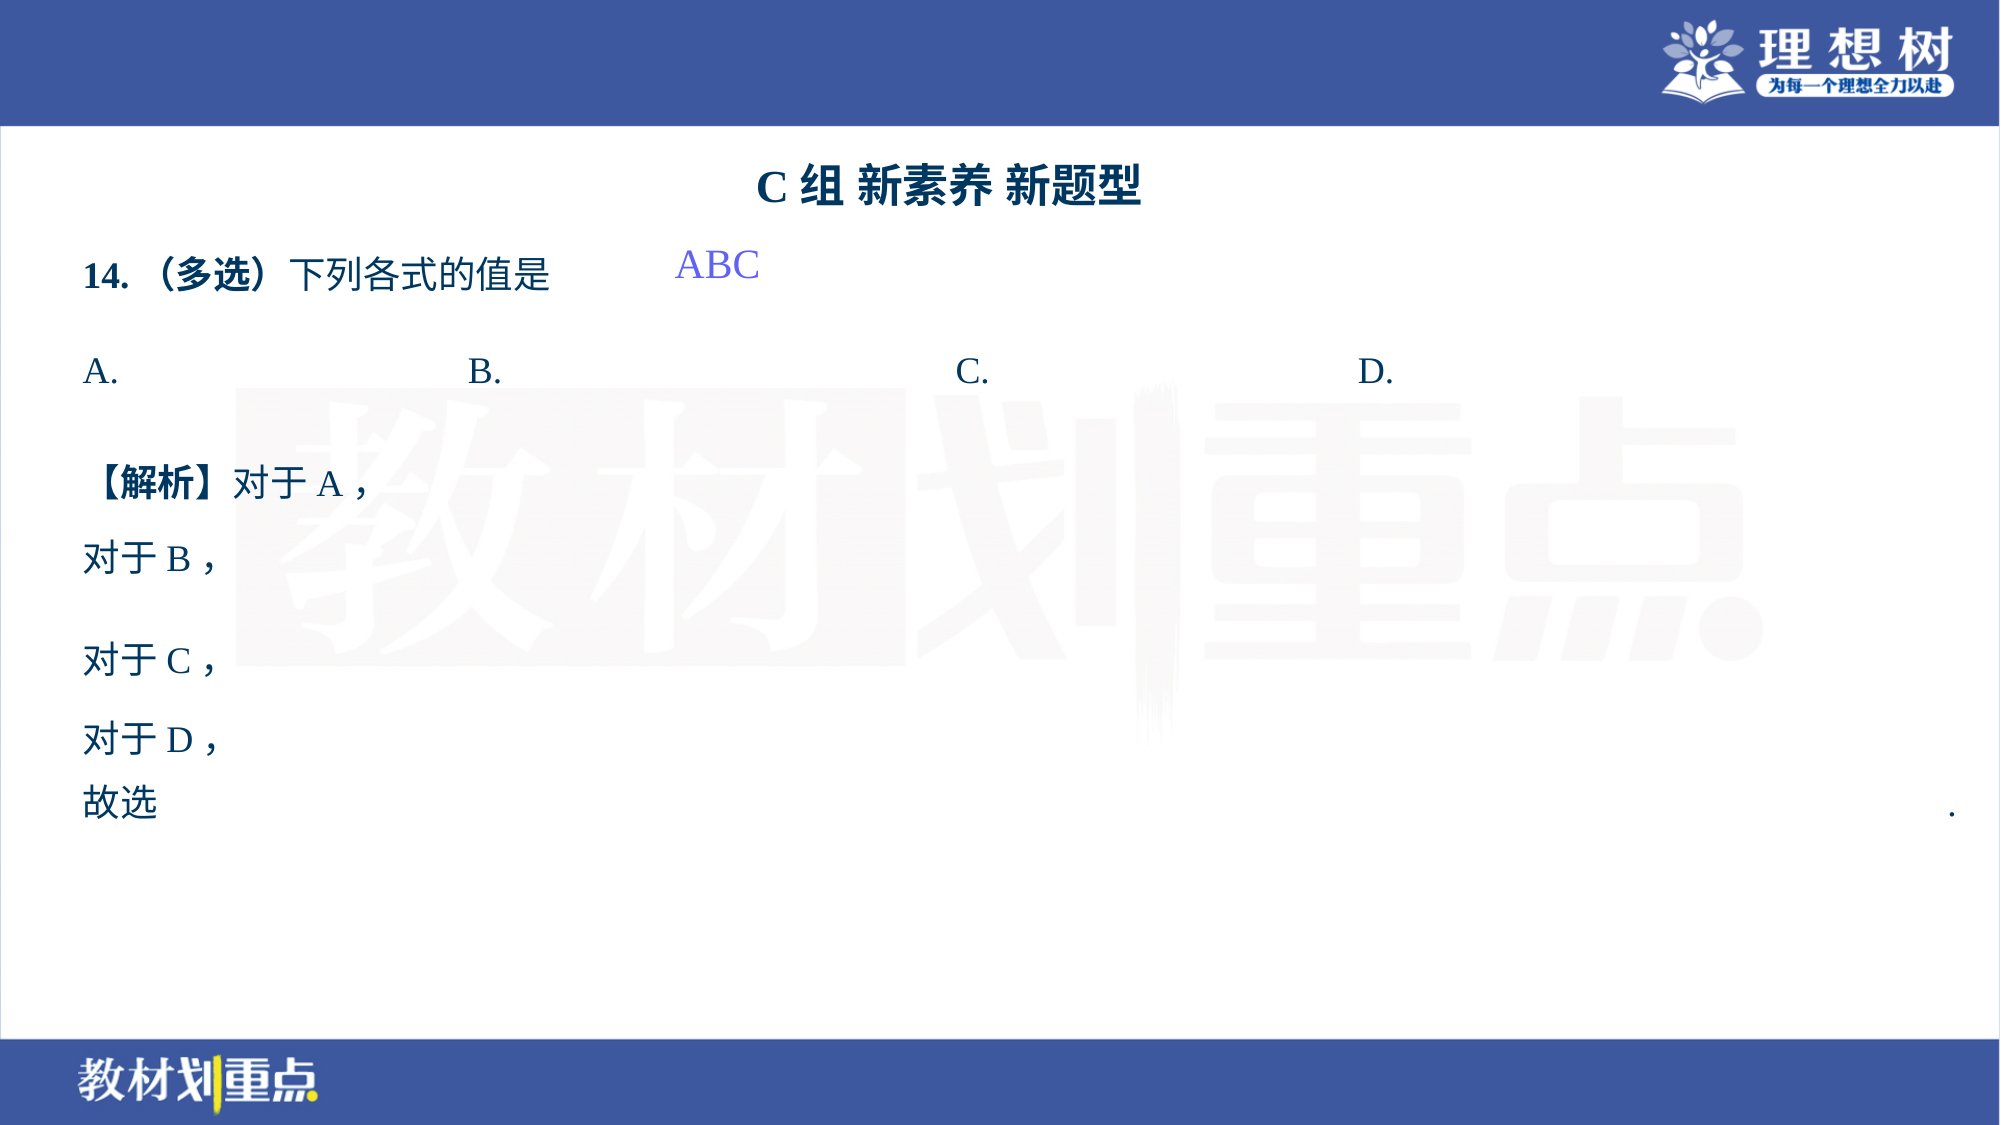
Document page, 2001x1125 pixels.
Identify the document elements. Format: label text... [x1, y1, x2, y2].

text_box C组 新素养 新题型 [82, 129, 1817, 270]
text_box ABC [659, 234, 776, 285]
picture [0, 0, 2000, 1125]
